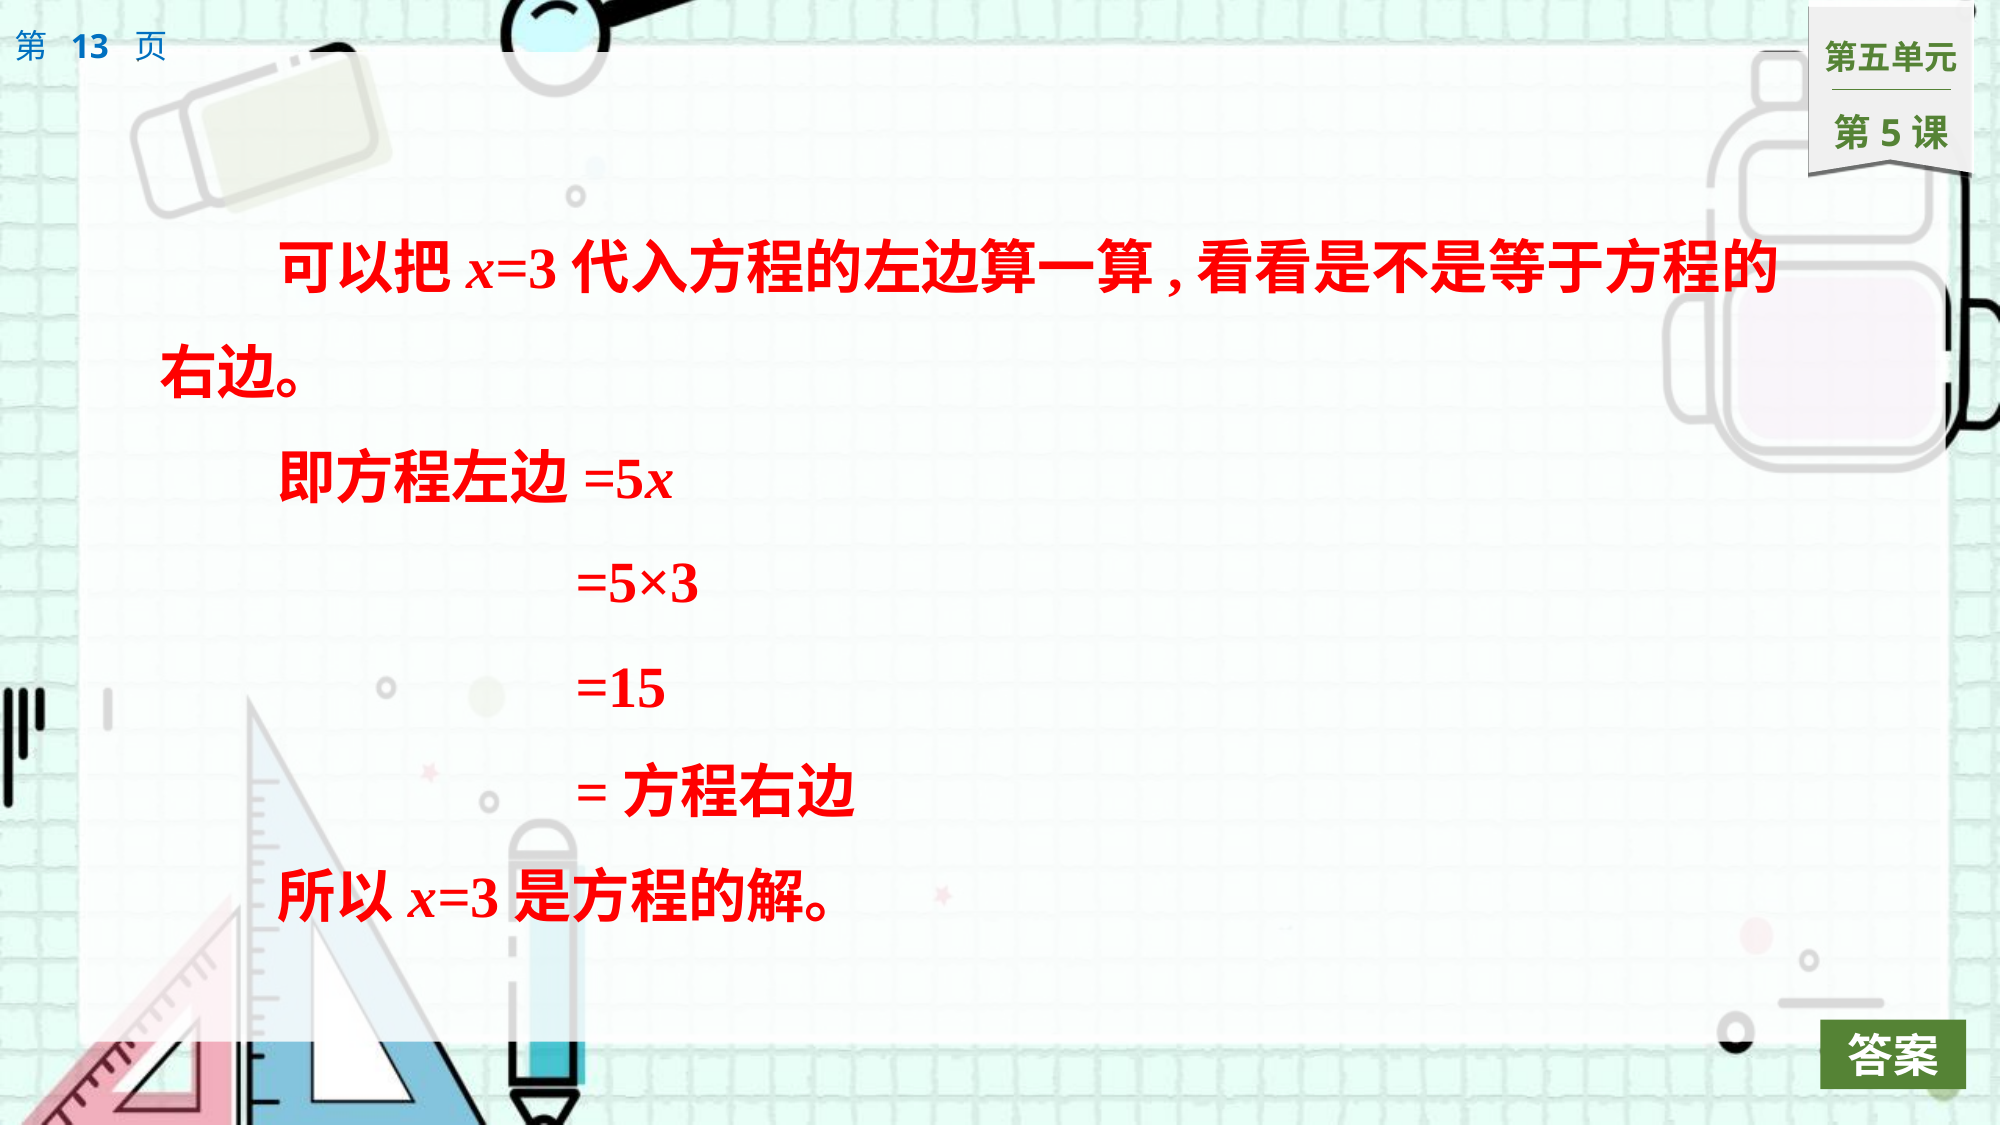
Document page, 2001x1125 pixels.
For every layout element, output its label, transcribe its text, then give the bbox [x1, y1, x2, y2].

picture [142, 41, 159, 52]
picture [0, 0, 2000, 1125]
picture [1946, 169, 1971, 176]
text_box 答案 [1820, 1019, 1967, 1090]
list 可以把x=3代入方程的左边算一算,看看是不是等于方程的右边。 即方程左边=5x =5×3 =15 =方程右边 所以x=3是方程的解。 [144, 187, 1844, 1043]
